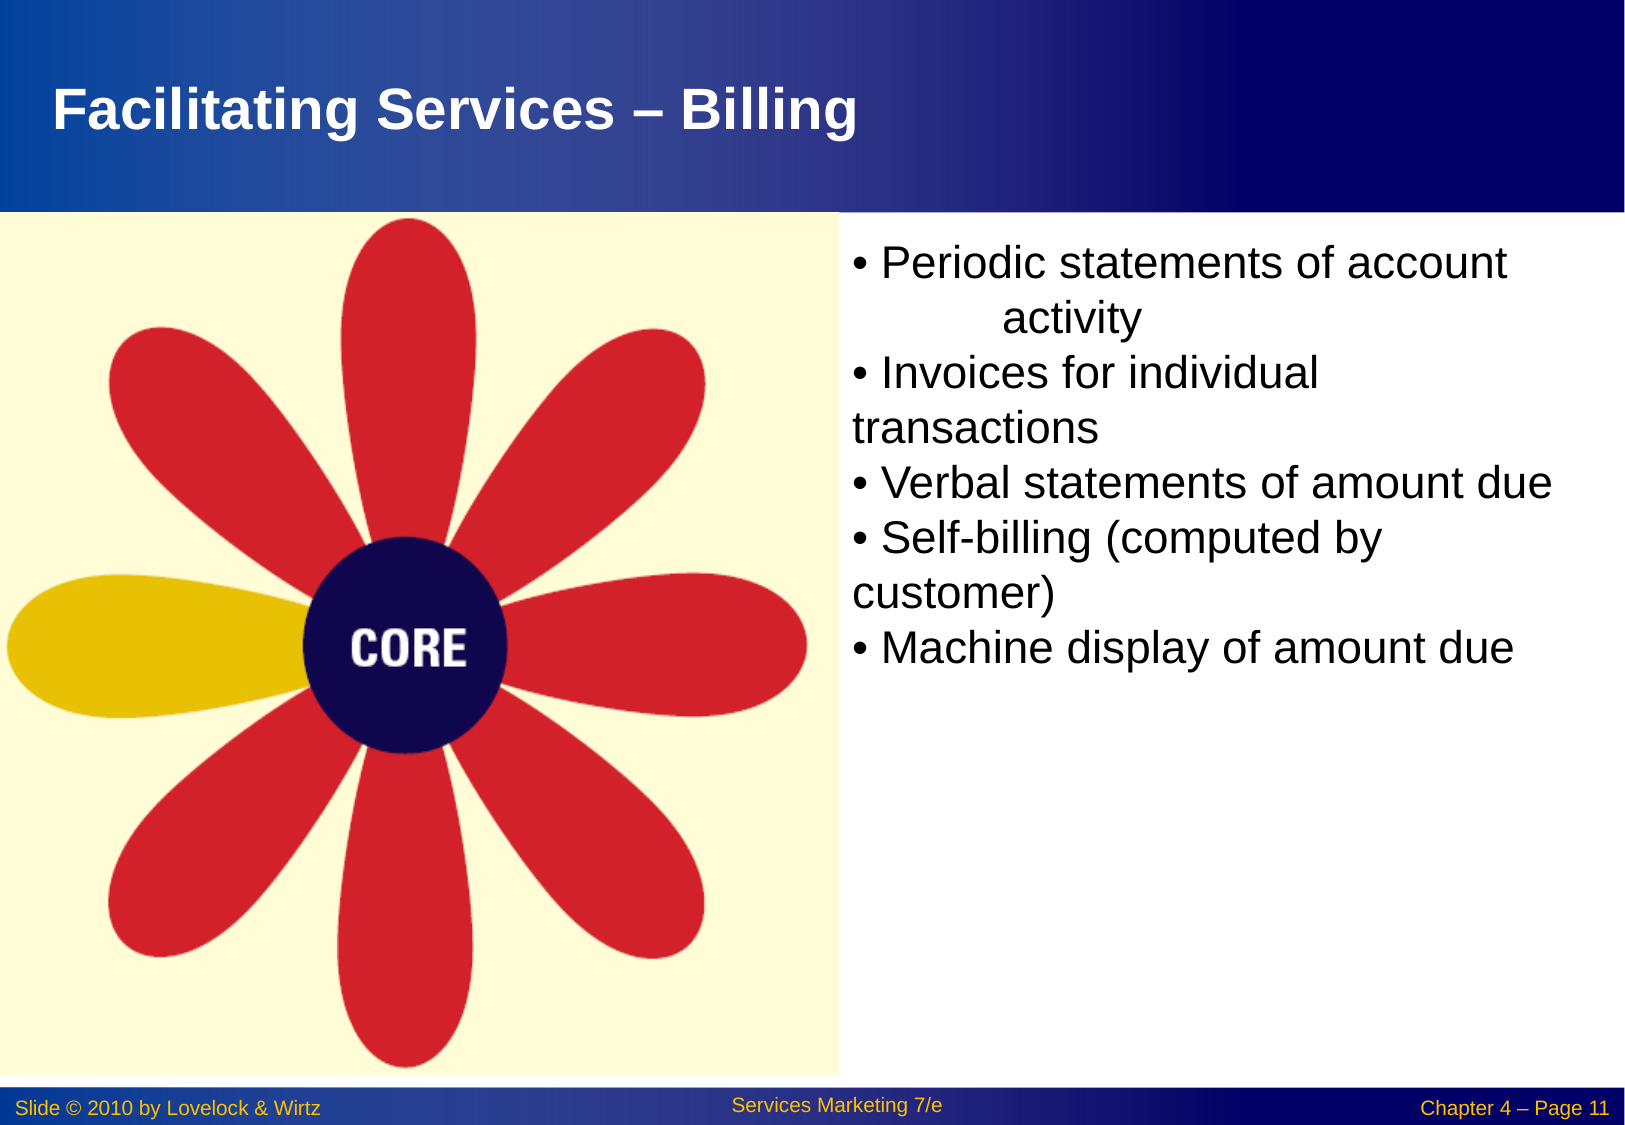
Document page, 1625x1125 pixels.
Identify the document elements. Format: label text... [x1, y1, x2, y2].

text_box • Periodic statements of account activity • Invoices for individual transactions • Verbal statements of amount due • Self-billing (computed by customer) • Machine display of amount due [843, 224, 1589, 735]
picture [0, 212, 840, 1076]
title Facilitating Services – Billing [36, 37, 1088, 176]
